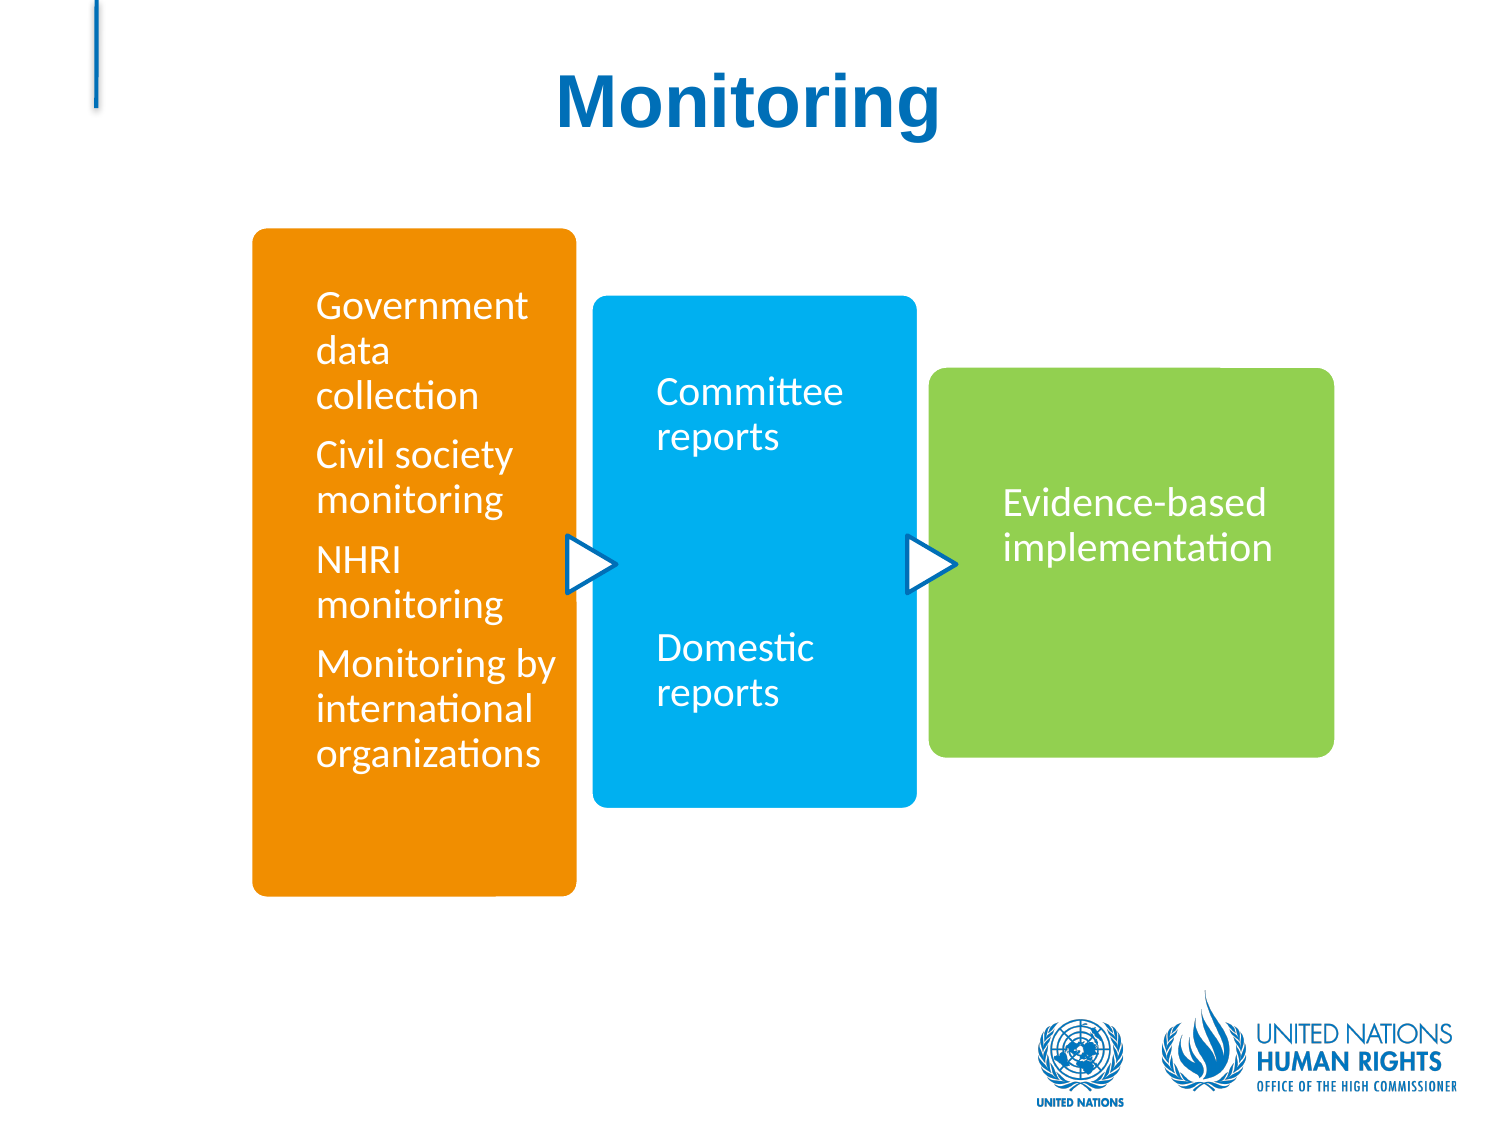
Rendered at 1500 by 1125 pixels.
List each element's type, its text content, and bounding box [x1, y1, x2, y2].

picture [1037, 990, 1457, 1107]
text_box [166, 185, 1437, 998]
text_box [249, 228, 1341, 897]
title Monitoring [62, 45, 1437, 224]
